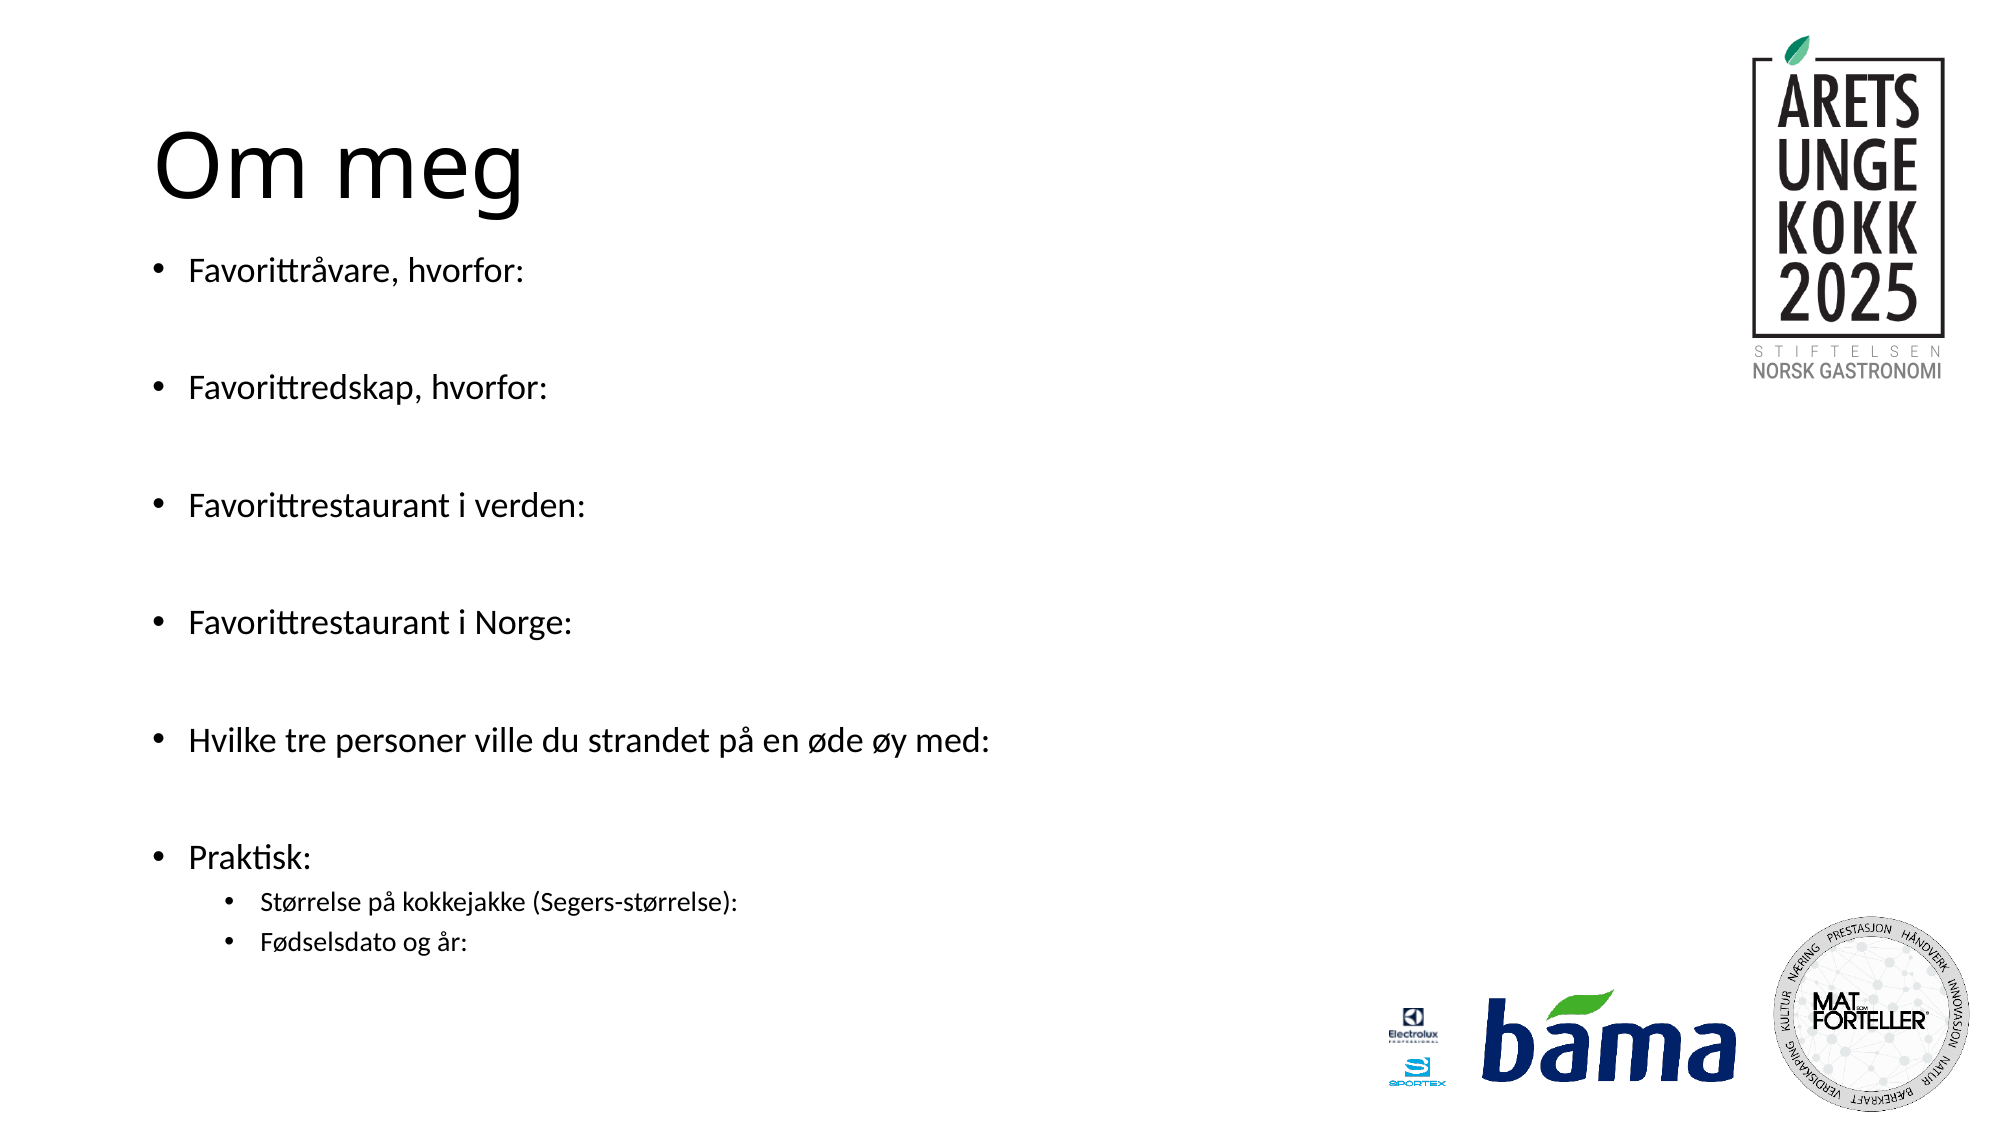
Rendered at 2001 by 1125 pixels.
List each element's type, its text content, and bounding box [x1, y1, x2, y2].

list Favorittråvare, hvorfor: Favorittredskap, hvorfor: Favorittrestaurant i verden: Favorittrestaurant i Norge: Hvilke tre personer ville du strandet på en øde øy med: Praktisk: Størrelse på kokkejakke (Segers-størrelse): Fødselsdato og år: [137, 243, 1863, 971]
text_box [1386, 988, 1736, 1089]
picture [1759, 897, 1983, 1125]
title Om meg [137, 59, 1735, 243]
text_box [1735, 22, 1959, 393]
